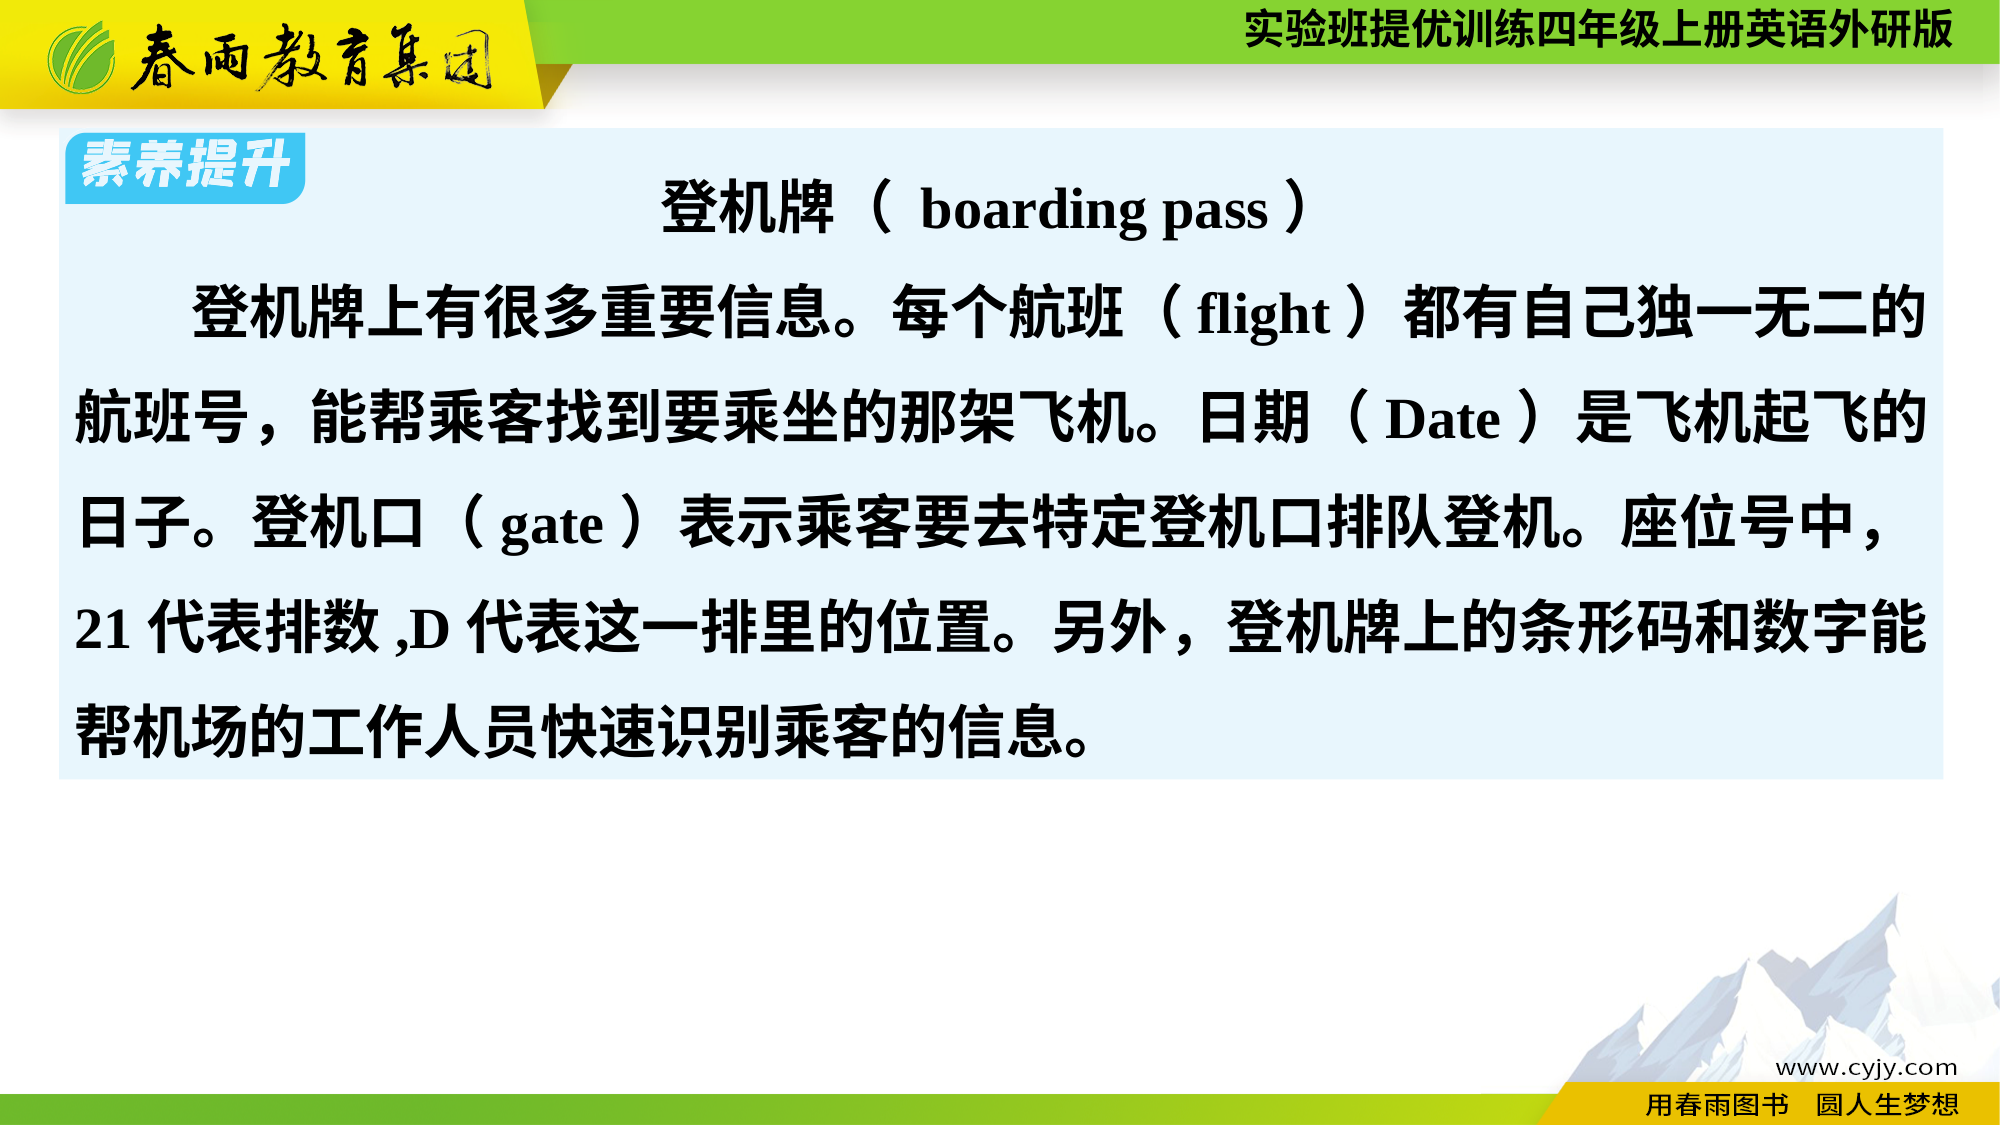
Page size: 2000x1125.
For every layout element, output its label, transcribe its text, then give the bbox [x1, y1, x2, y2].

list 登机牌（ boarding pass） 登机牌上有很多重要信息。每个航班（flight）都有自己独一无二的航班号，能帮乘客找到要乘坐的那架飞机。日期（Date）是飞机起飞的日子。登机口（gate）表示乘客要去特定登机口排队登机。座位号中，21代表排数,D代表这一排里的位置。另外，登机牌上的条形码和数字能帮机场的工作人员快速识别乘客的信息。 [59, 128, 1944, 780]
picture [0, 0, 2000, 1125]
